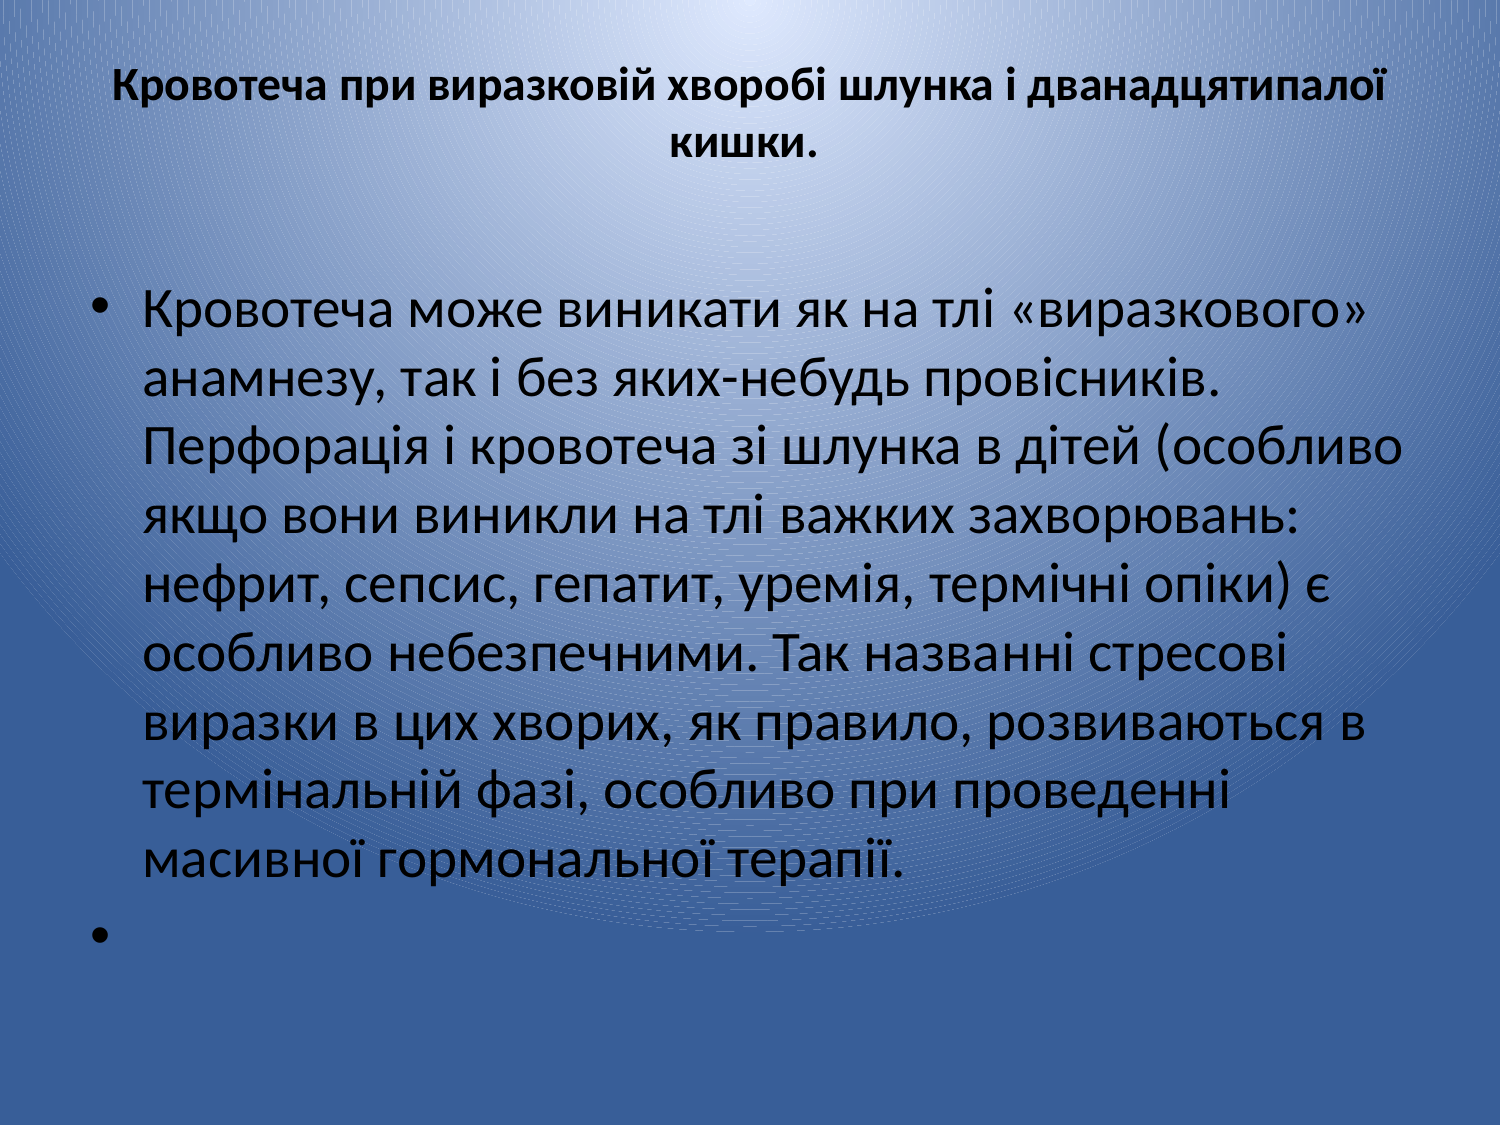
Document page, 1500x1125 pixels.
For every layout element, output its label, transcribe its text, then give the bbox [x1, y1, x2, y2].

title Кровотеча при виразковій хворобі шлунка і дванадцятипалої кишки. [75, 45, 1425, 233]
list Кровотеча може виникати як на тлі «виразкового» анамнезу, так і без яких-небудь провісників. Перфорація і кровотеча зі шлунка в дітей (особливо якщо вони виникли на тлі важких захворювань: нефрит, сепсис, гепатит, уремія, термічні опіки) є особливо небезпечними. Так названні стресові виразки в цих хворих, як правило, розвиваються в термінальній фазі, особливо при проведенні масивної гормональної терапії. [75, 262, 1425, 1005]
